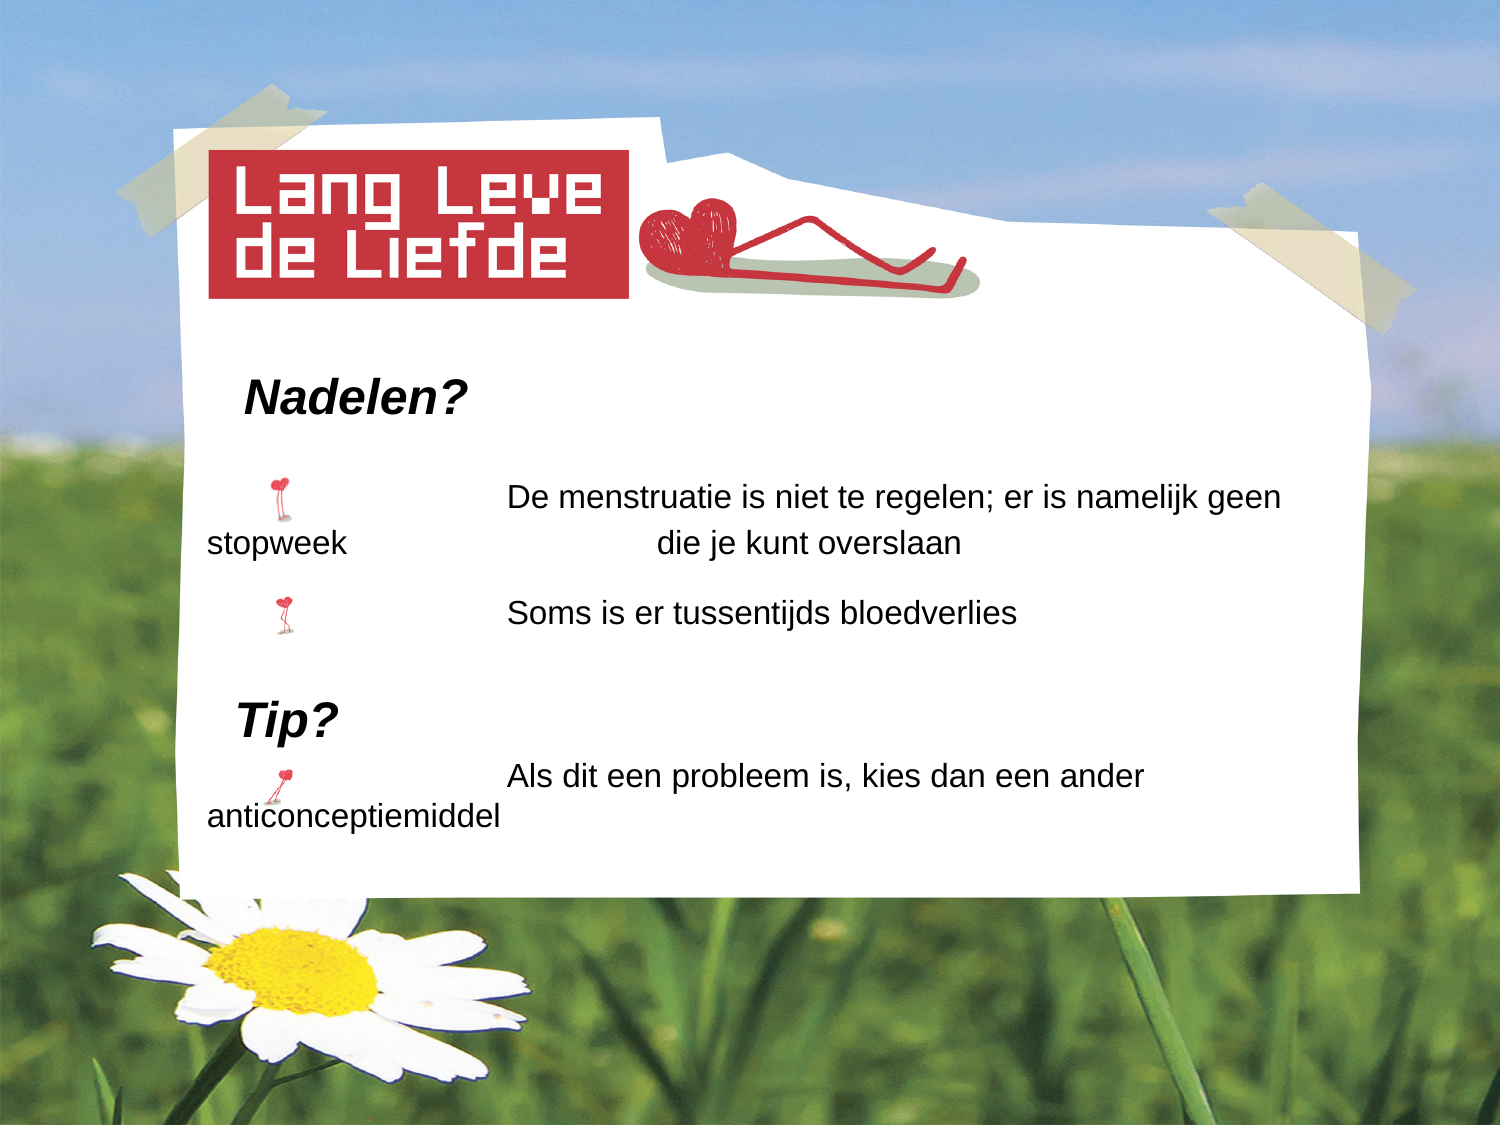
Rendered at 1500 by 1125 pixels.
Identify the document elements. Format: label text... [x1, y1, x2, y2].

list Nadelen? De menstruatie is niet te regelen; er is namelijk geen stopweek die je kunt overslaan Soms is er tussentijds bloedverlies Tip? Als dit een probleem is, kies dan een ander anticonceptiemiddel [191, 340, 1343, 897]
picture [0, 0, 1500, 1125]
